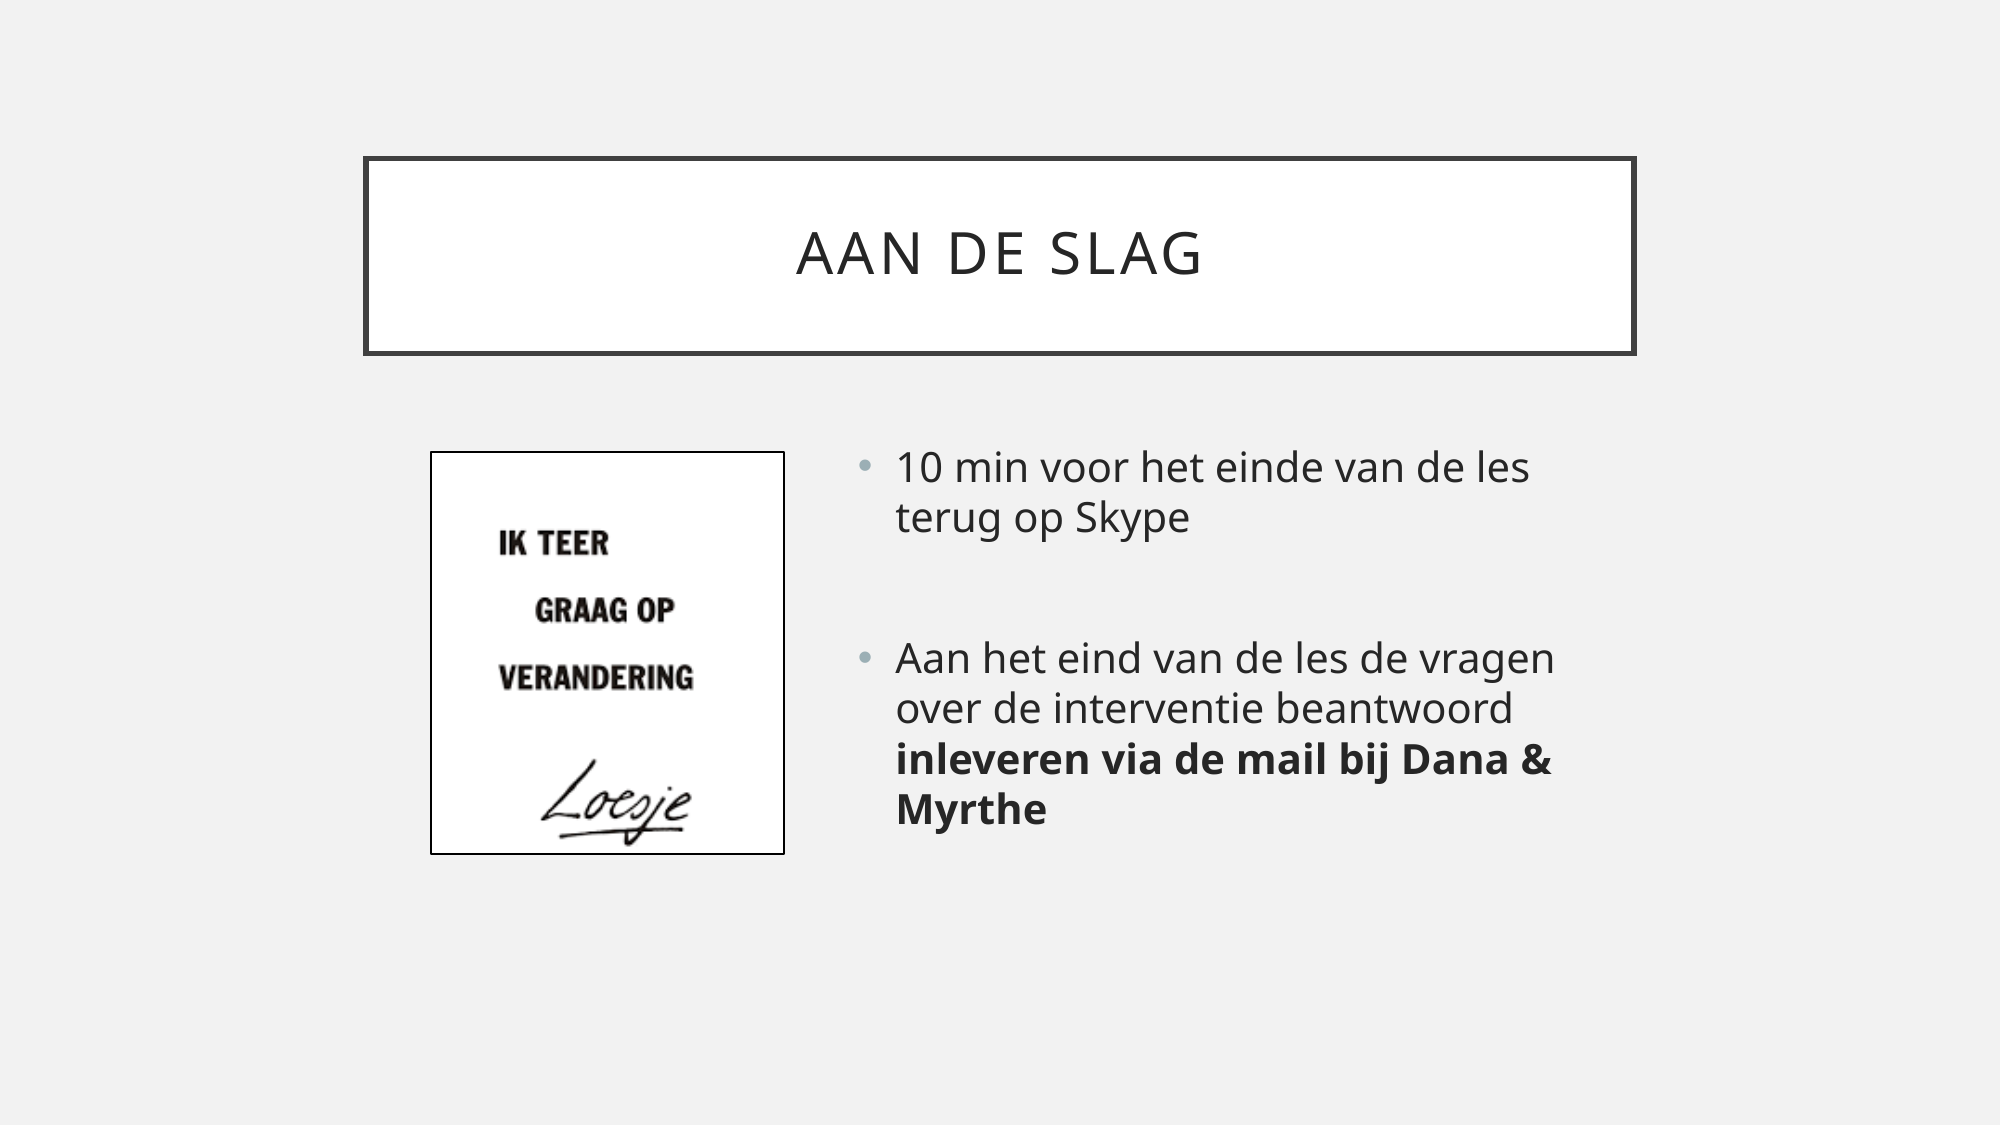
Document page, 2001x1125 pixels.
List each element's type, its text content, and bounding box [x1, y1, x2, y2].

picture [432, 452, 783, 854]
title Aan de slag [363, 156, 1637, 356]
list 10 min voor het einde van de les terug op Skype Aan het eind van de les de vragen over de interventie beantwoord inleveren via de mail bij Dana & Myrthe [843, 432, 1633, 942]
